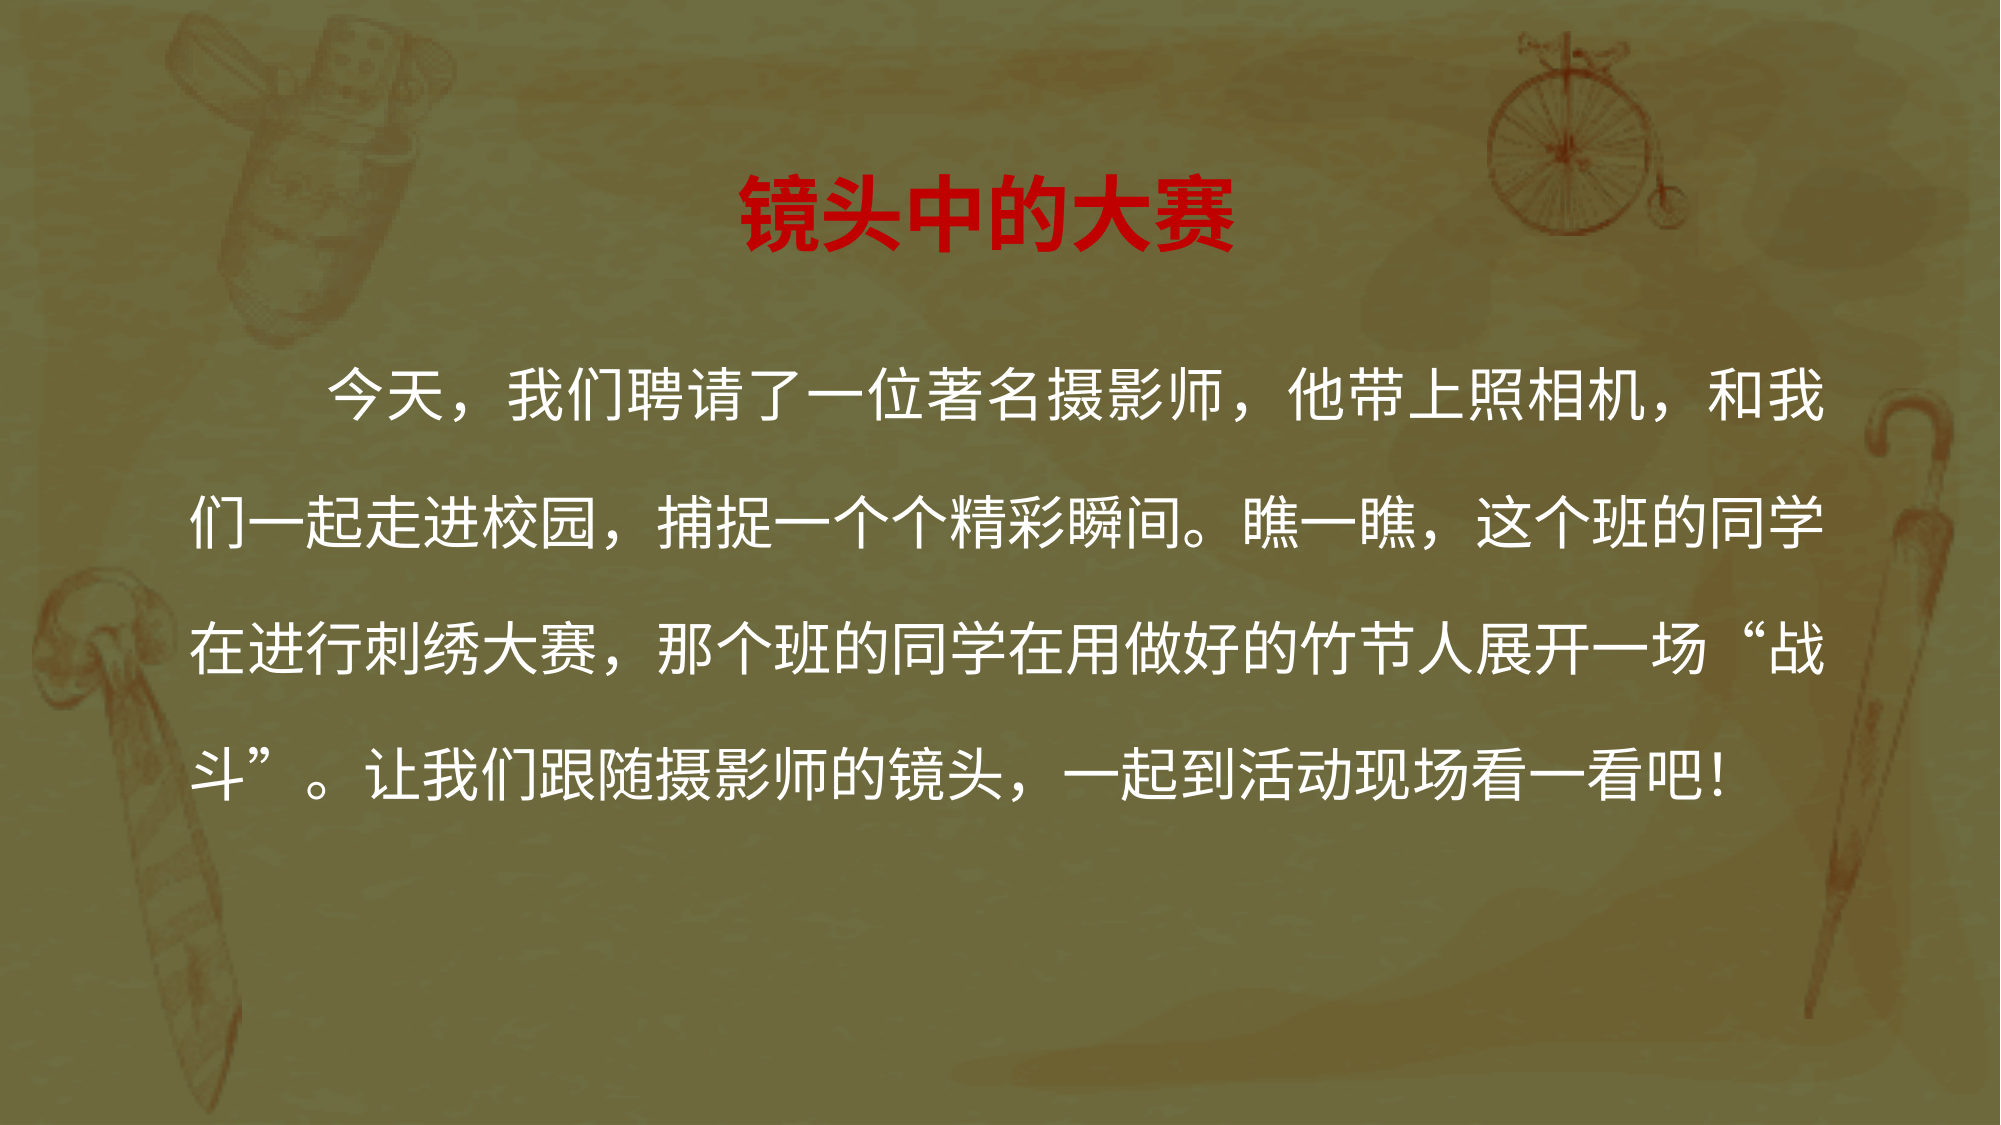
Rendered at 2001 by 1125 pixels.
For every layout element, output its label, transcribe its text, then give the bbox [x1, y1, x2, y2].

text_box 镜头中的大赛 [498, 154, 1373, 270]
picture [0, 0, 2000, 1125]
text_box 今天，我们聘请了一位著名摄影师，他带上照相机，和我们一起走进校园，捕捉一个个精彩瞬间。瞧一瞧，这个班的同学在进行刺绣大赛，那个班的同学在用做好的竹节人展开一场“战斗”。让我们跟随摄影师的镜头，一起到活动现场看一看吧！ [174, 278, 1840, 816]
